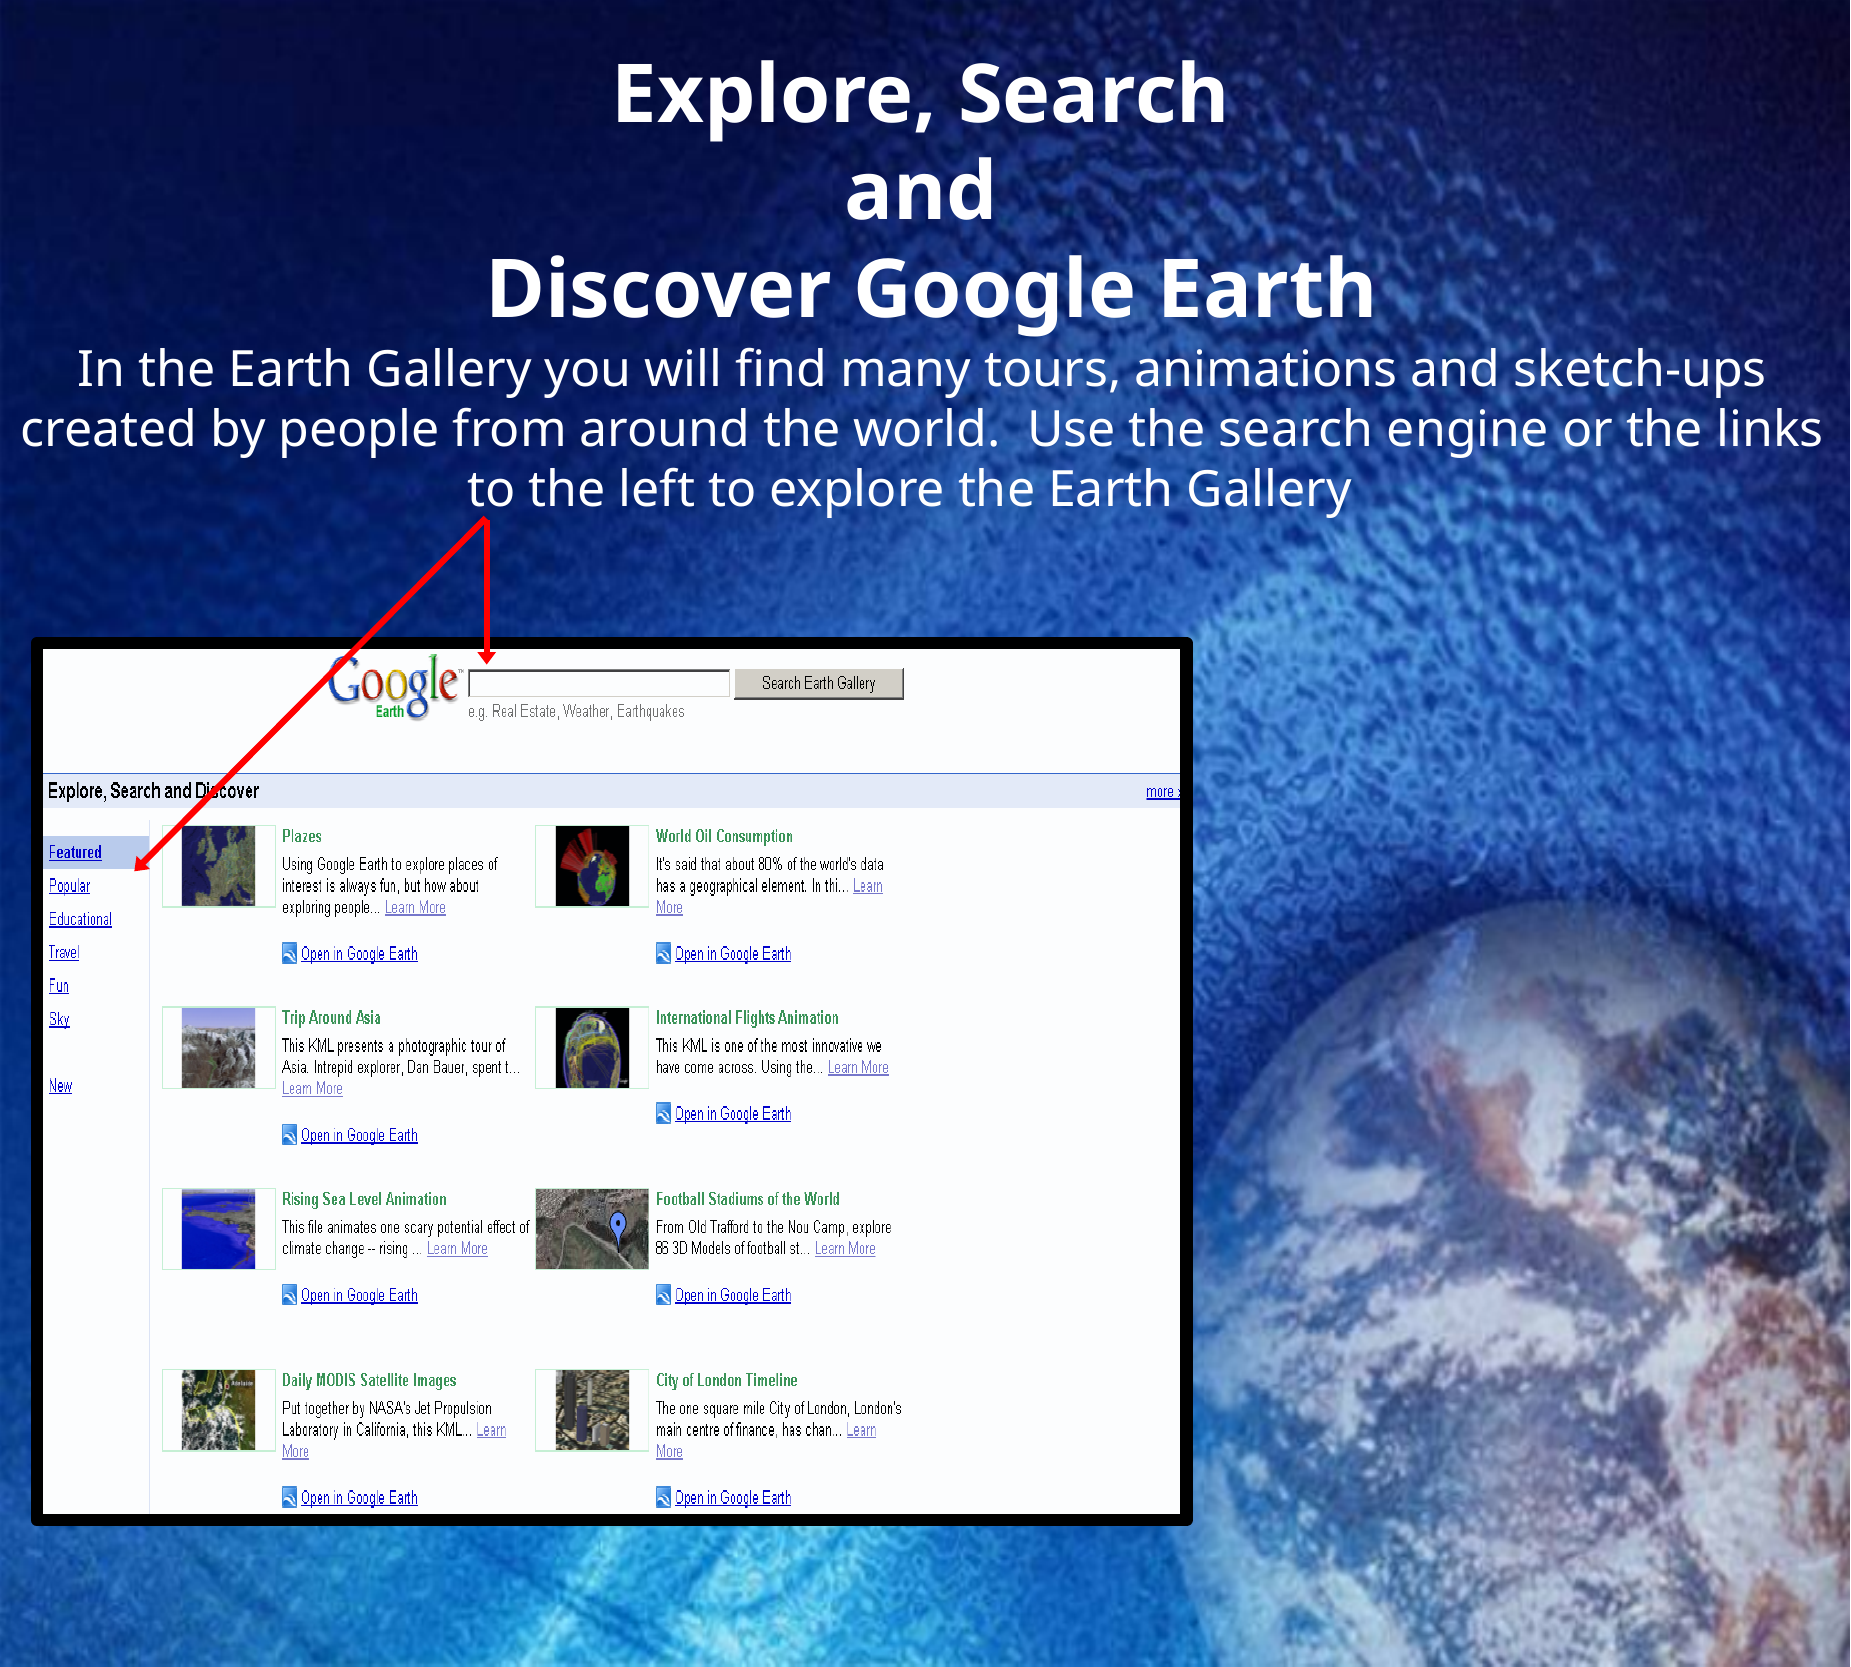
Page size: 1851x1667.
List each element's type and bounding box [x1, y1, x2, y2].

text_box [36, 517, 1189, 1521]
picture [0, 0, 1850, 1667]
